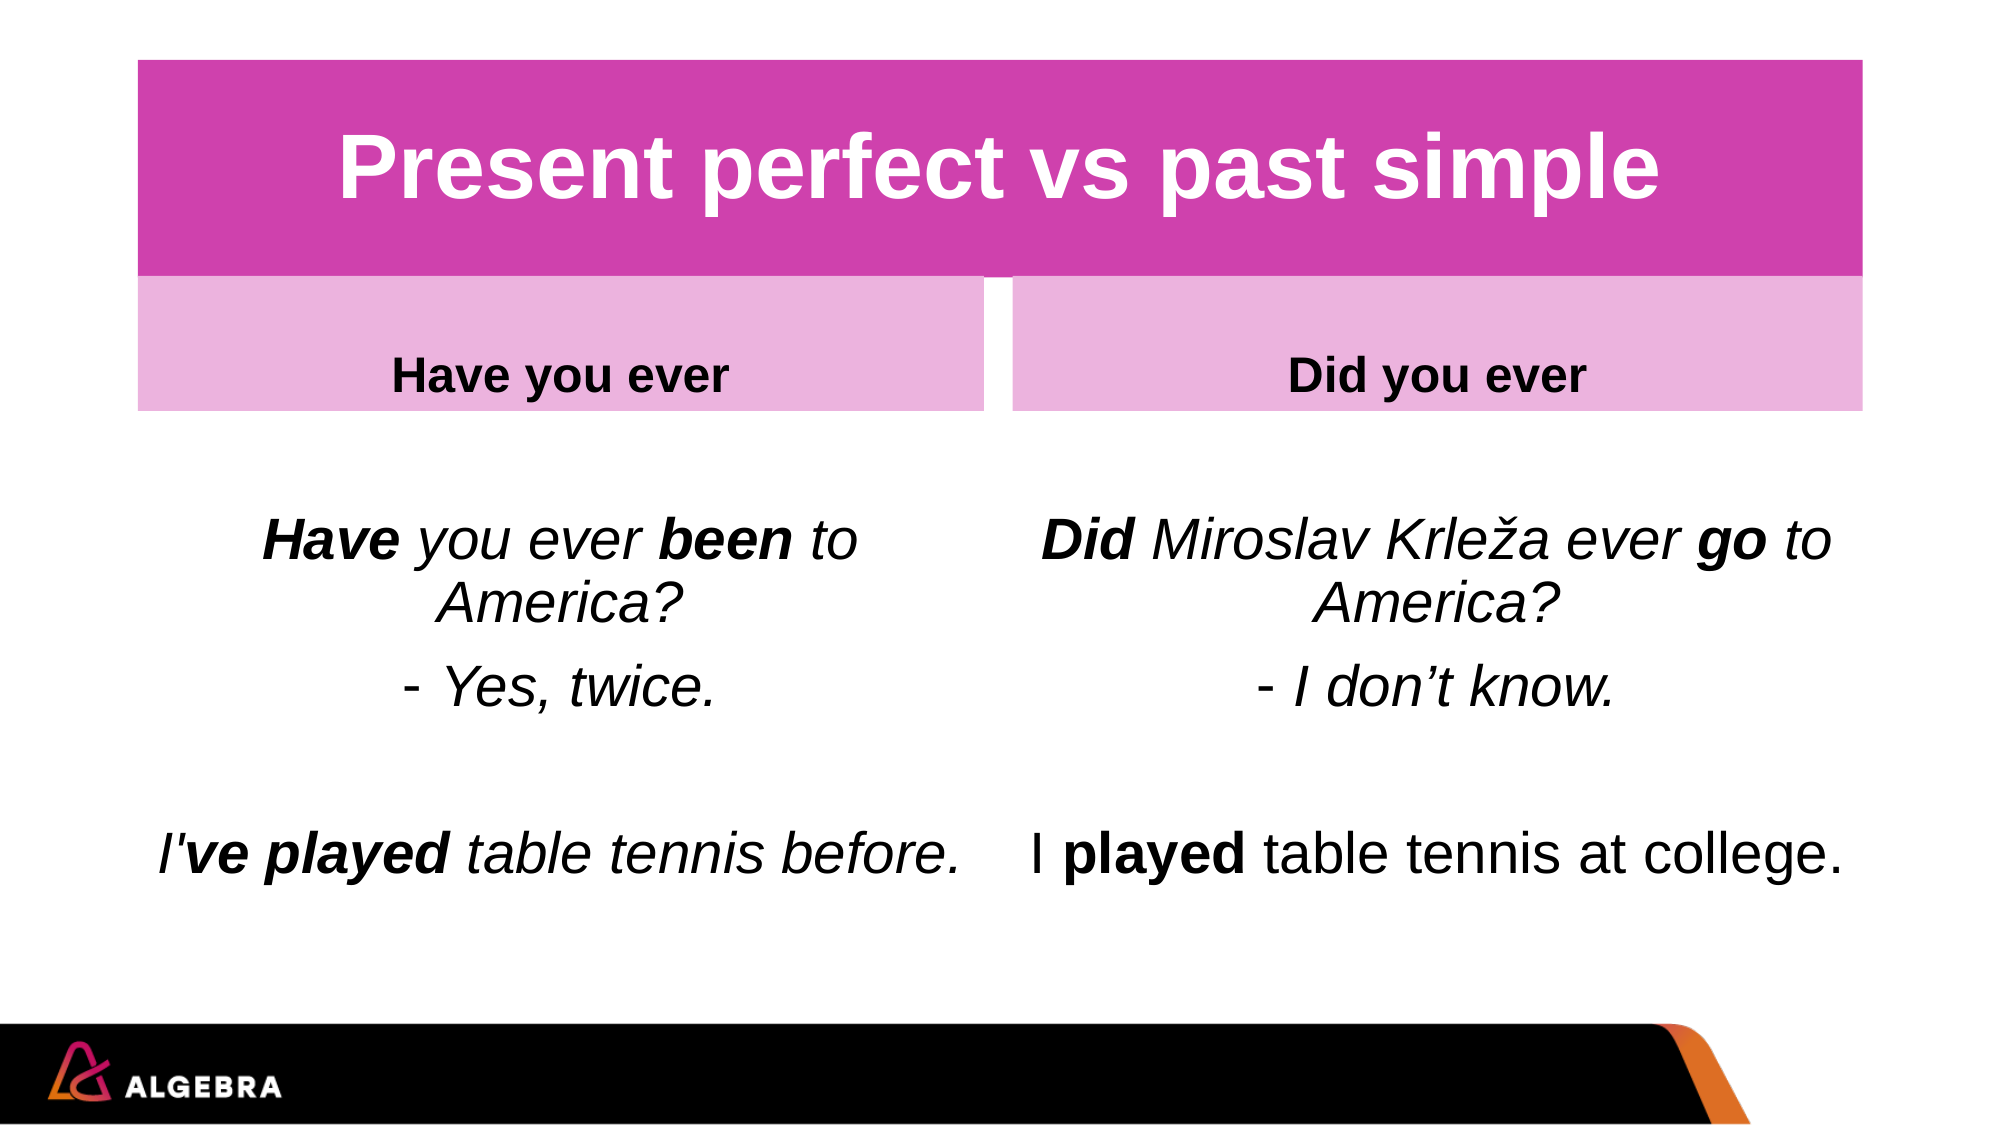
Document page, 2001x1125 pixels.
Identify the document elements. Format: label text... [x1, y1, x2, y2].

title Present perfect vs past simple [137, 59, 1863, 278]
list Have you ever [137, 275, 984, 410]
list Did Miroslav Krleža ever go to America? I don’t know. I played table tennis at college. [1012, 410, 1863, 1016]
picture [0, 1023, 1958, 1125]
list Did you ever [1012, 275, 1863, 410]
list Have you ever been to America? Yes, twice. I've played table tennis before. [137, 410, 984, 1016]
